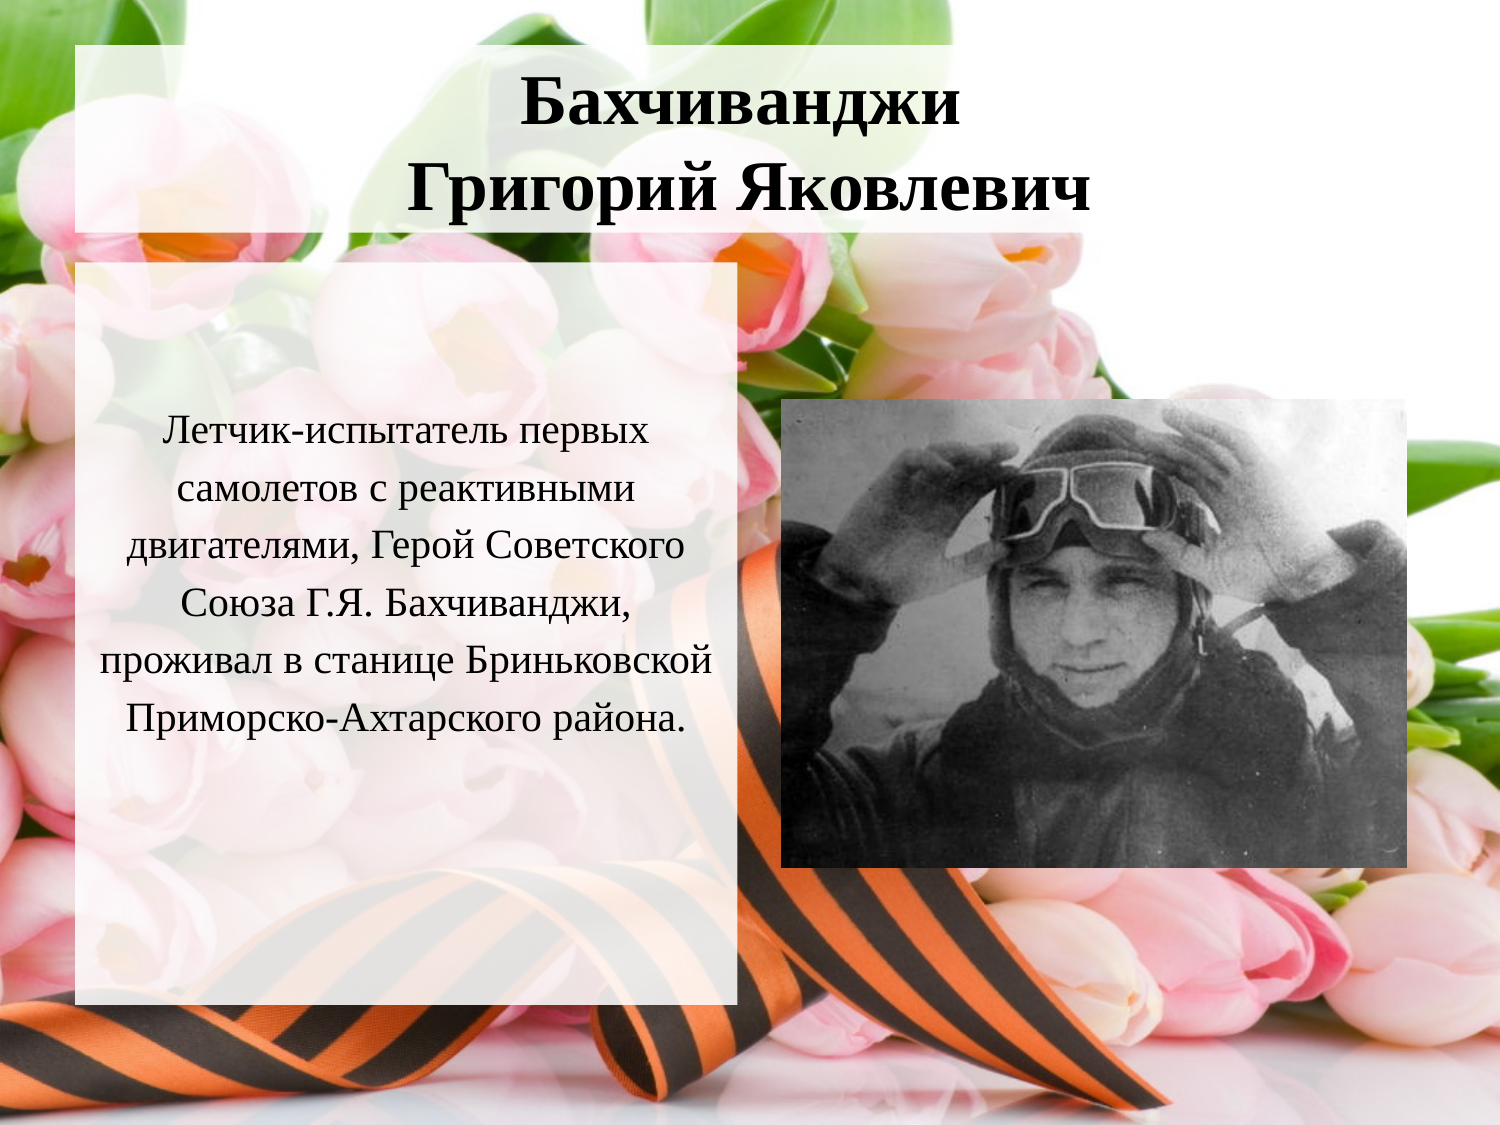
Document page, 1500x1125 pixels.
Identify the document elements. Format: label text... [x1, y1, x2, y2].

picture [0, 0, 1500, 1125]
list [780, 399, 1407, 869]
title Бахчиванджи Григорий Яковлевич [75, 45, 1425, 233]
list Летчик-испытатель первых самолетов с реактивными двигателями, Герой Советского Союза Г.Я. Бахчиванджи, проживал в станице Бриньковской Приморско-Ахтарского района. [75, 262, 738, 1005]
